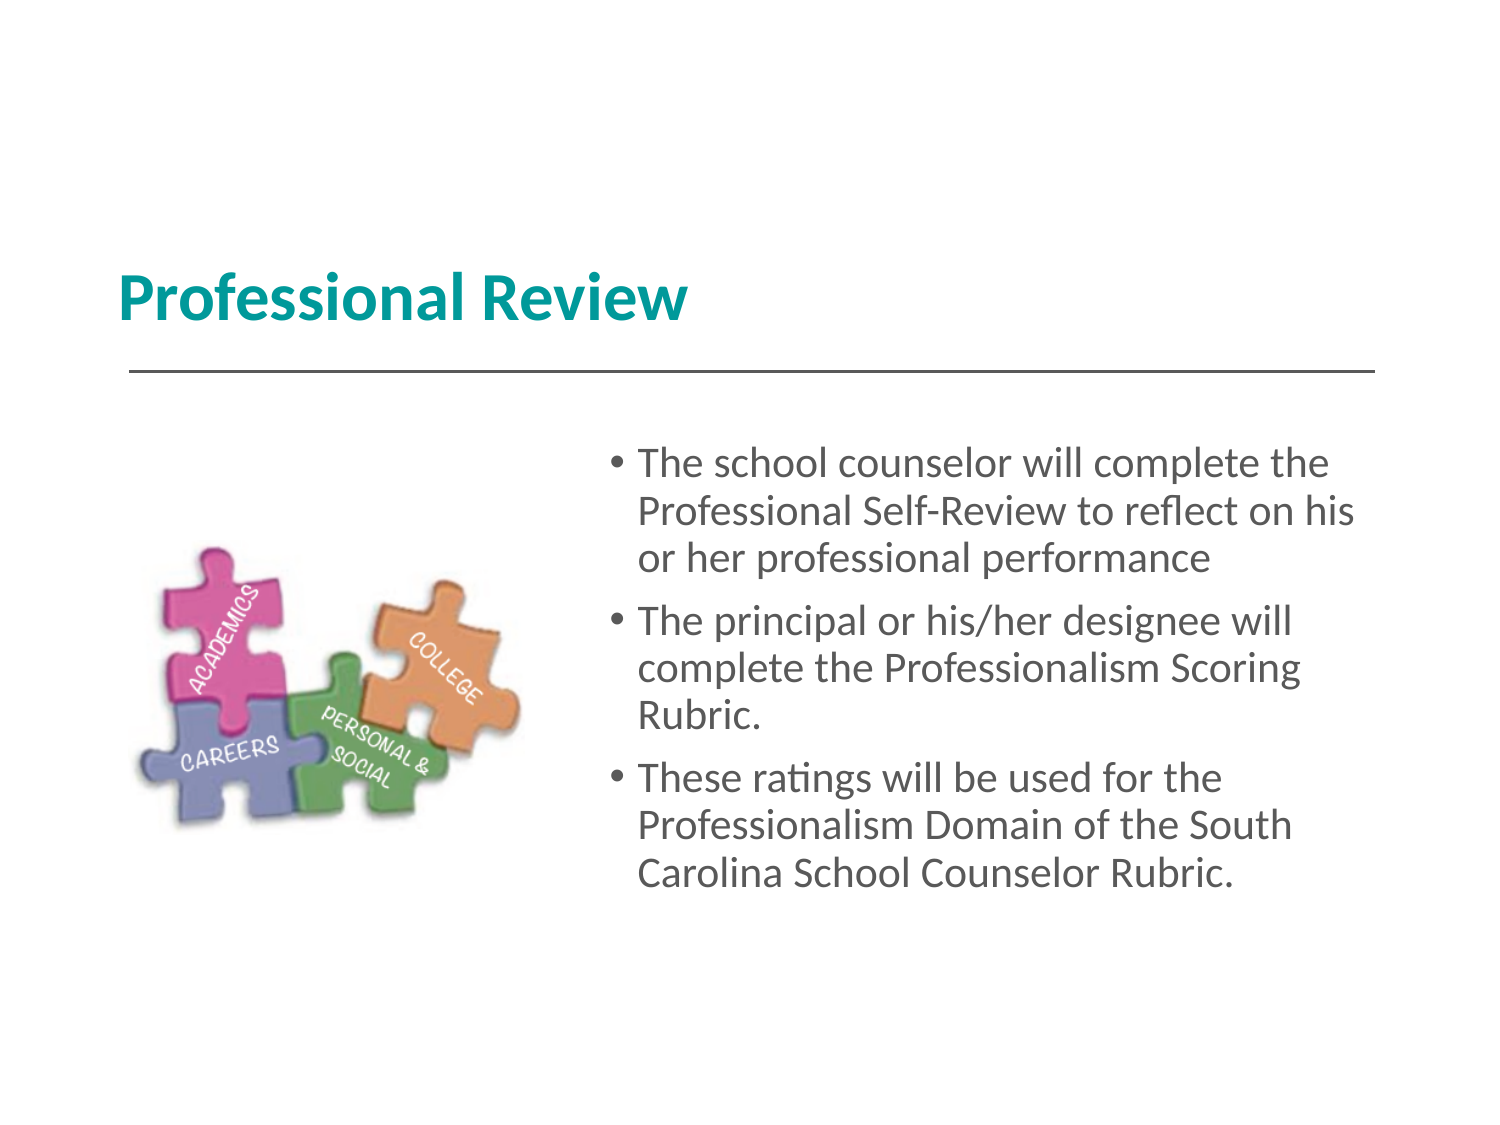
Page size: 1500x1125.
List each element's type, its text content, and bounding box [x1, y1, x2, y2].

picture [128, 540, 525, 835]
list The school counselor will complete the Professional Self-Review to reflect on his or her professional performance The principal or his/her designee will complete the Professionalism Scoring Rubric. These ratings will be used for the Professionalism Domain of the South Carolina School Counselor Rubric. [609, 440, 1383, 968]
title Professional Review [118, 160, 1421, 335]
